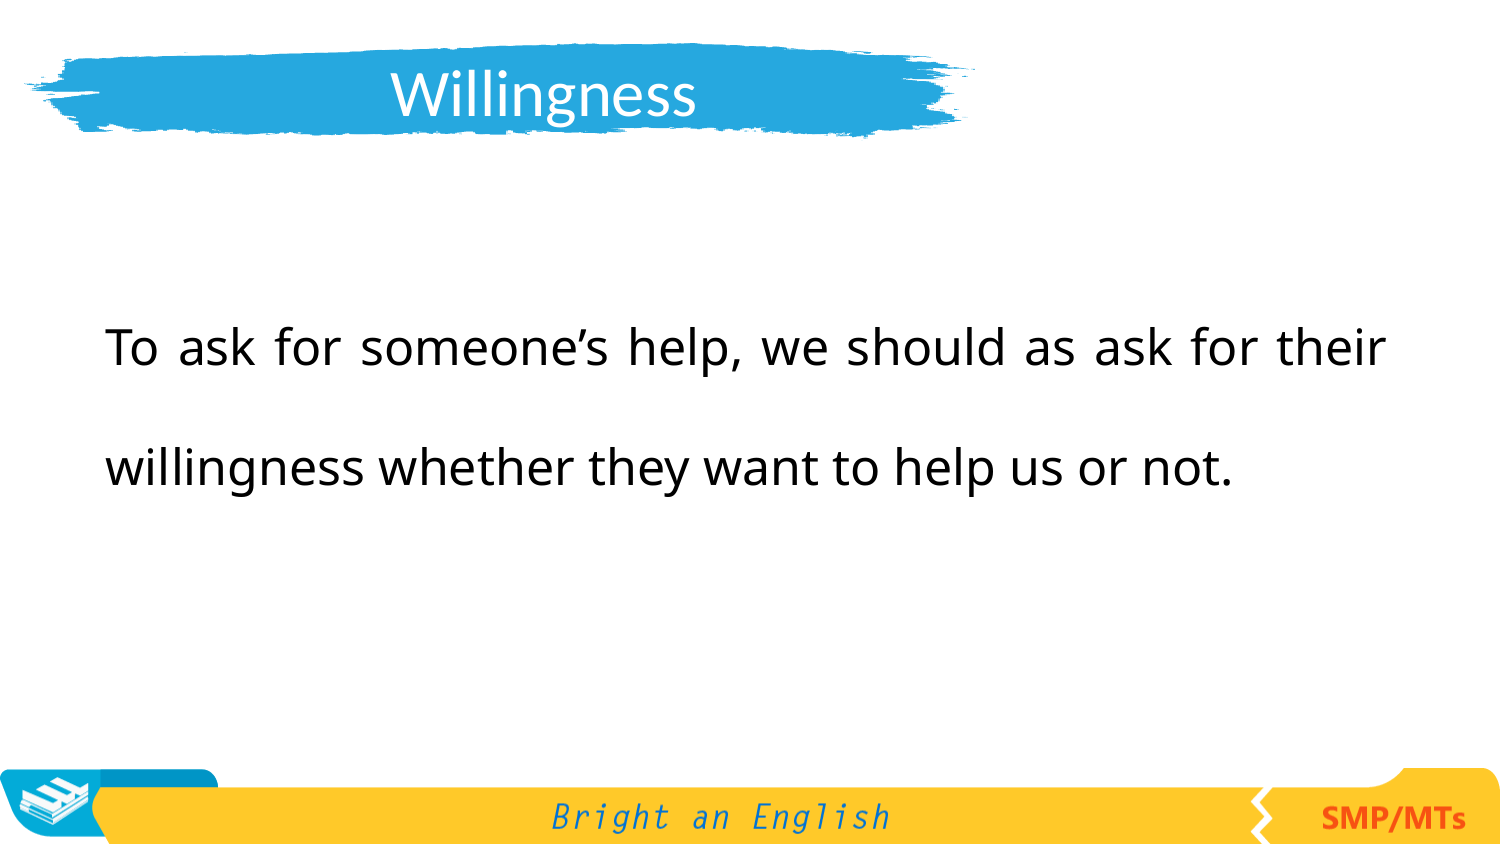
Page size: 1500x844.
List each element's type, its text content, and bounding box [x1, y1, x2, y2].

text_box Willingness [87, 34, 1000, 138]
picture [20, 778, 88, 823]
text_box To ask for someone’s help, we should as ask for their willingness whether they want to help us or not. [91, 248, 1404, 503]
picture [0, 768, 1500, 844]
picture [24, 43, 976, 141]
